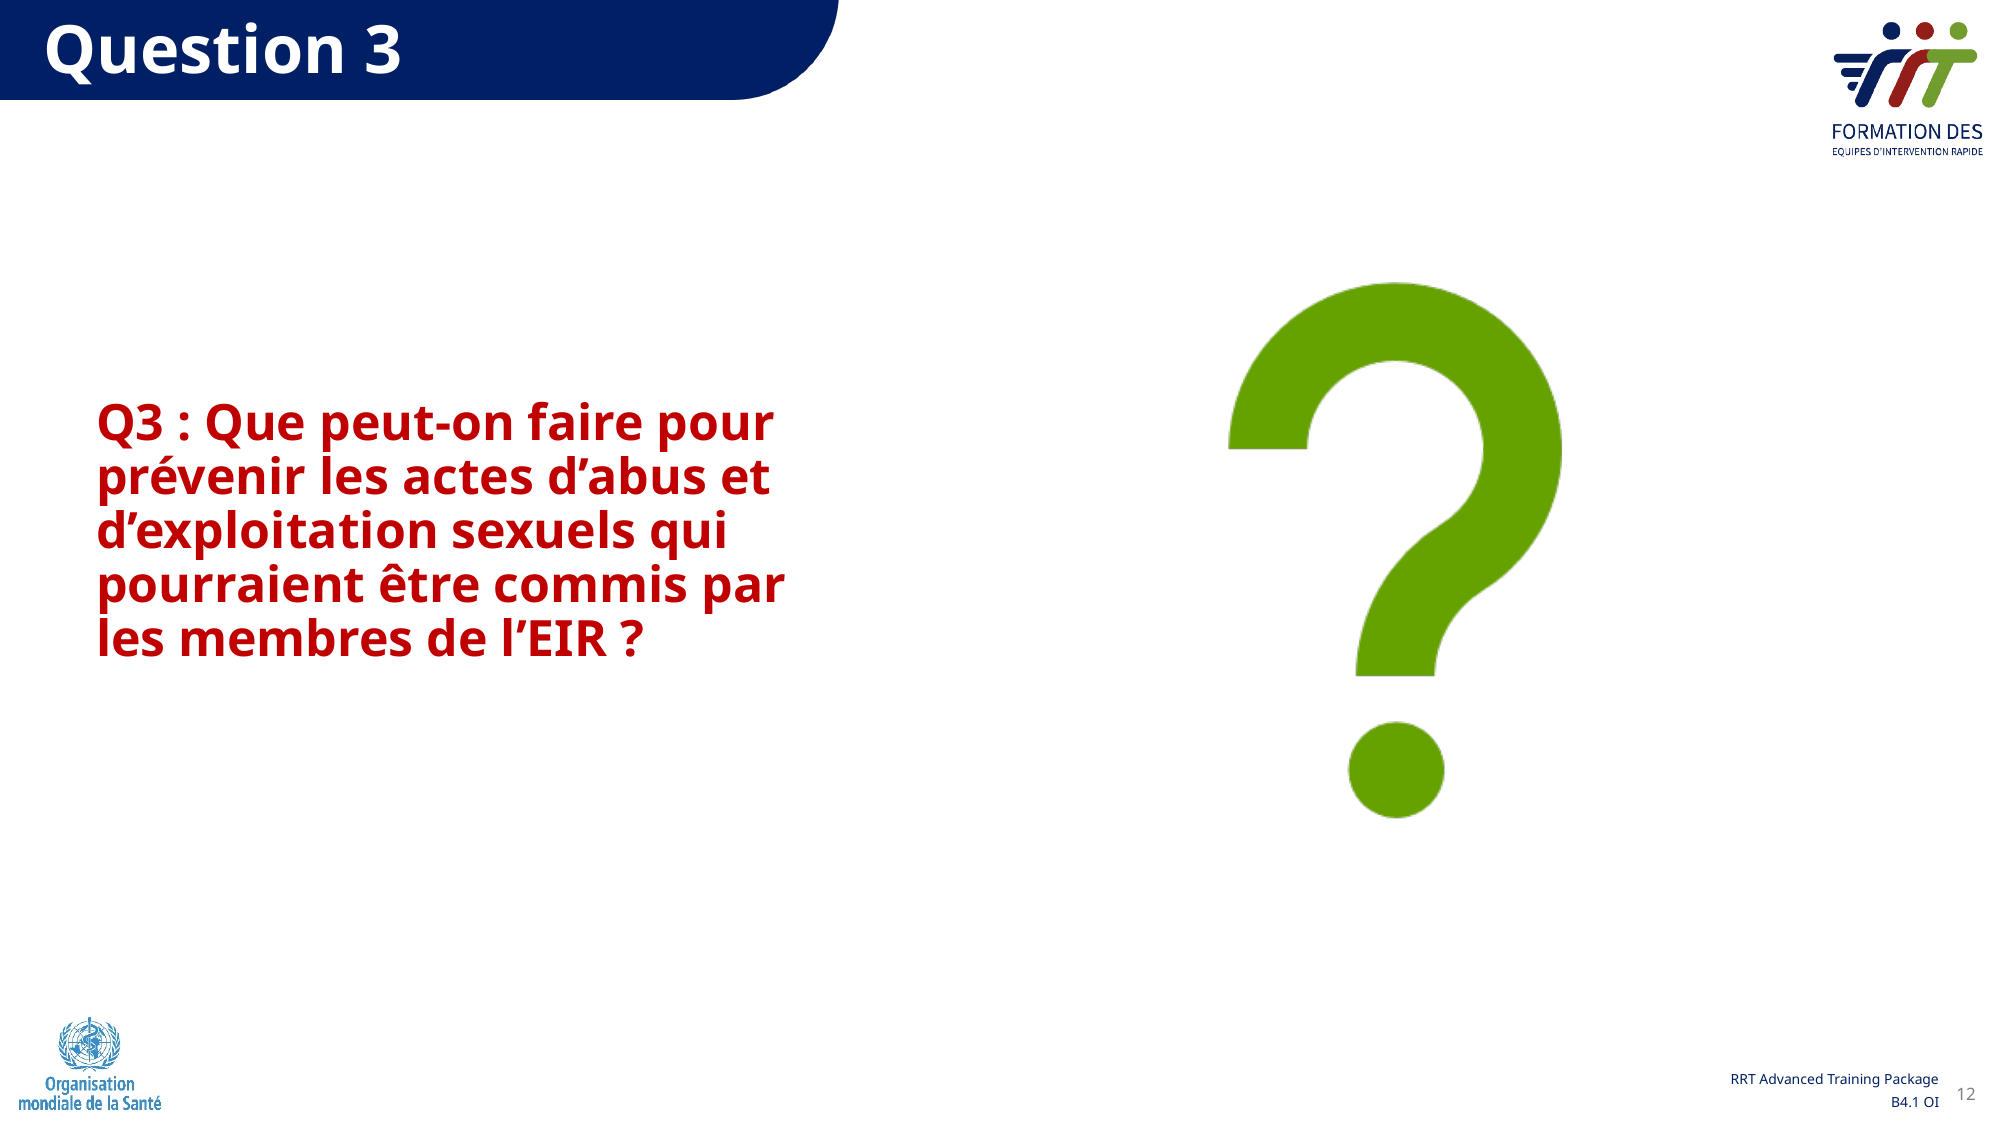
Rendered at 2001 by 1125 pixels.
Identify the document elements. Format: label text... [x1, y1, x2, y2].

picture [1832, 21, 1983, 157]
list Q3 : Que peut-on faire pour prévenir les actes d’abus et d’exploitation sexuels qui pourraient être commis par les membres de l’EIR ? [87, 389, 866, 969]
text_box Question 3 [28, 0, 612, 94]
picture [17, 1015, 162, 1111]
picture [1082, 237, 1709, 864]
picture [0, 0, 839, 100]
